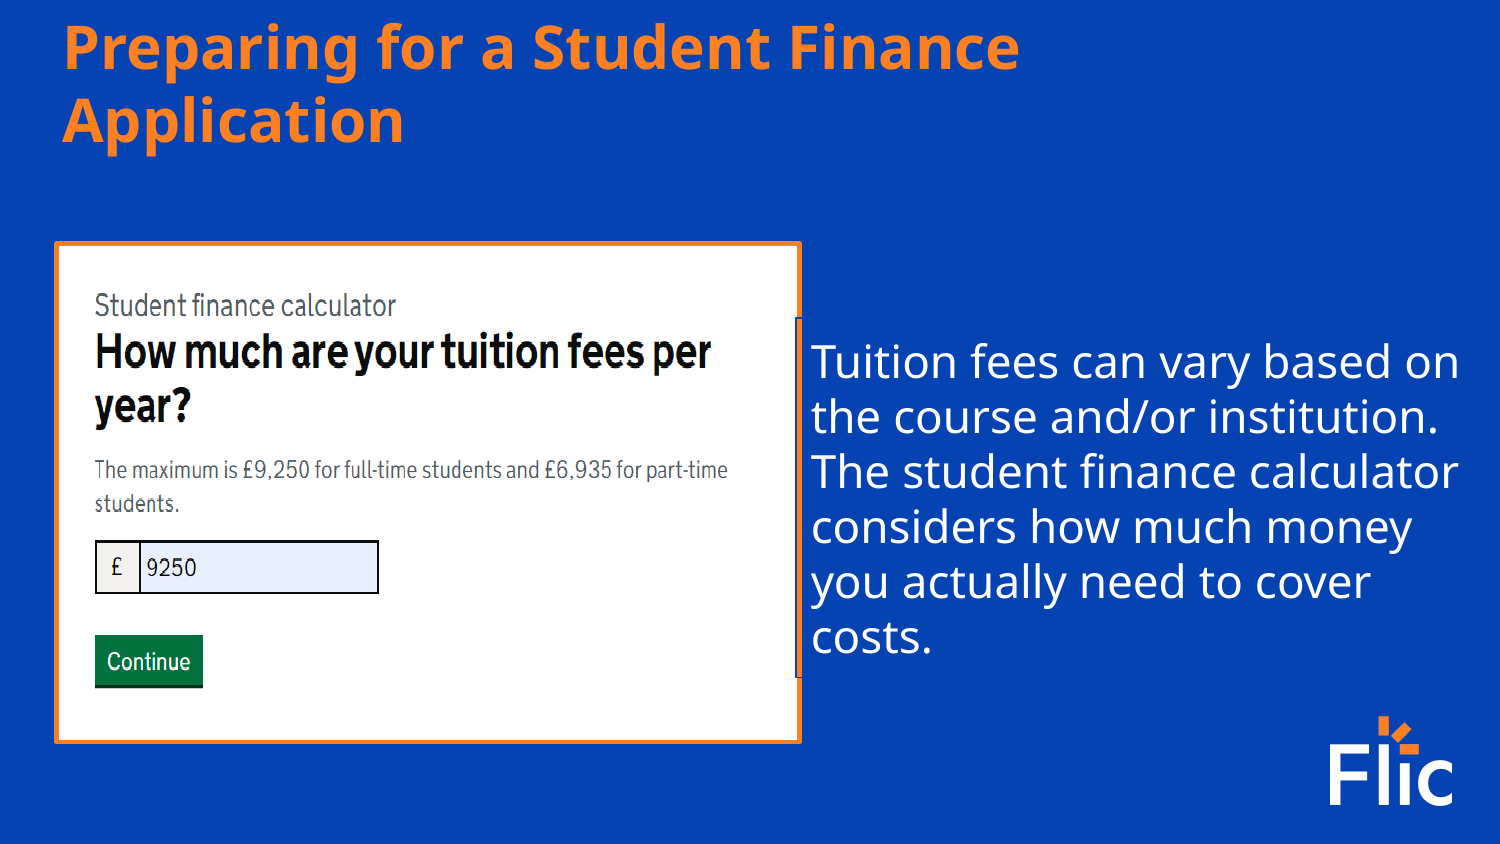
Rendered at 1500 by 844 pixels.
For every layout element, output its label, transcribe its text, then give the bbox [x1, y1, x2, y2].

picture [58, 245, 798, 740]
text_box Tuition fees can vary based on the course and/or institution. The student finance calculator considers how much money you actually need to cover costs. [802, 317, 1488, 678]
picture [1330, 716, 1452, 806]
title Preparing for a Student Finance Application [47, 39, 1336, 125]
